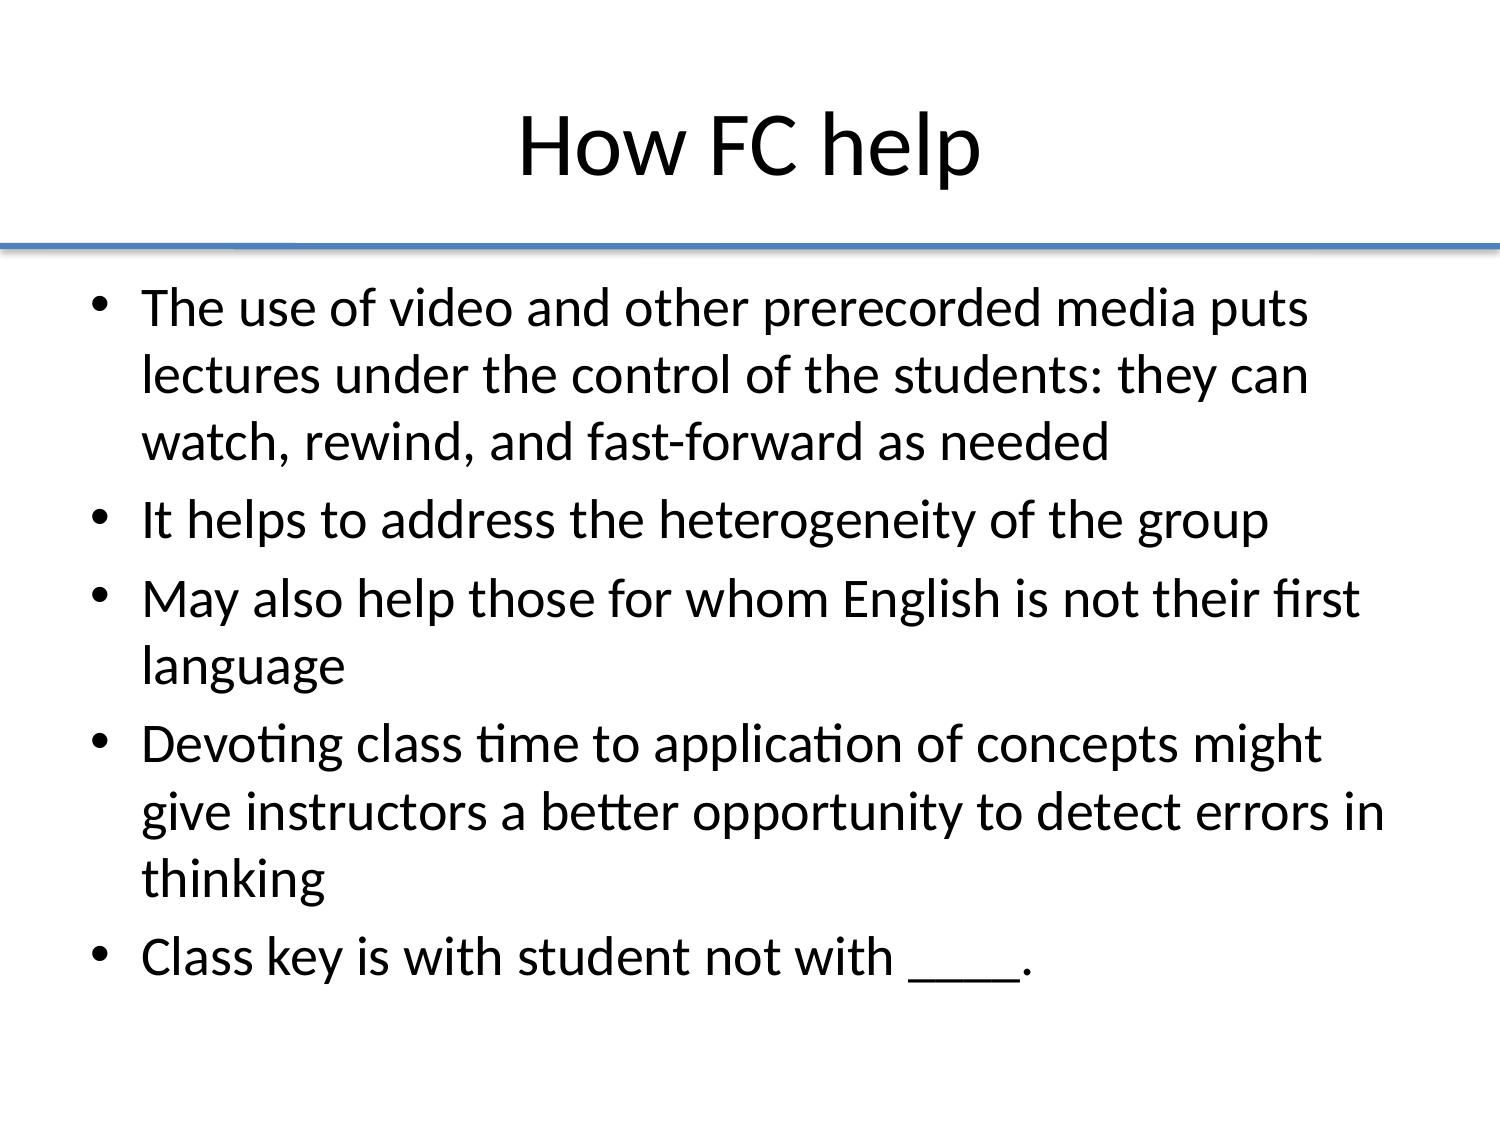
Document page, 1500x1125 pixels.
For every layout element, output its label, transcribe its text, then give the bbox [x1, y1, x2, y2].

list The use of video and other prerecorded media puts lectures under the control of the students: they can watch, rewind, and fast-forward as needed It helps to address the heterogeneity of the group May also help those for whom English is not their first language Devoting class time to application of concepts might give instructors a better opportunity to detect errors in thinking Class key is with student not with ____. [75, 262, 1425, 1005]
title How FC help [75, 45, 1425, 233]
